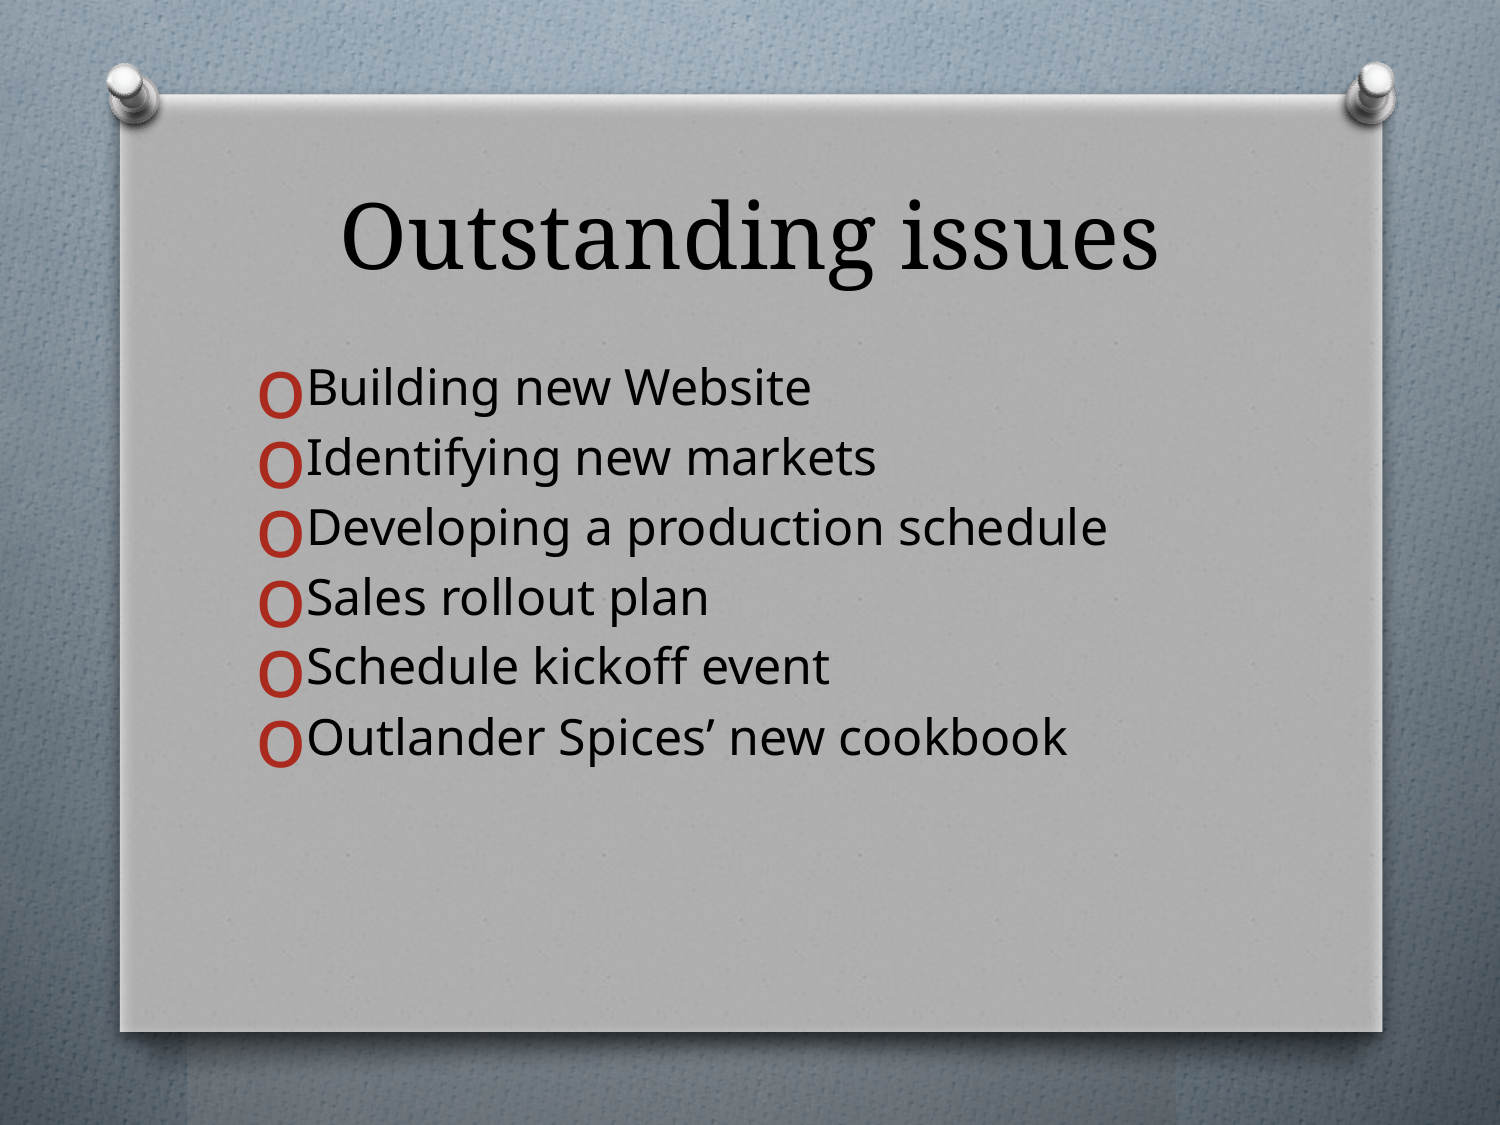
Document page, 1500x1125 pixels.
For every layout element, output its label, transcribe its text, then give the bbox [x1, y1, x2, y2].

picture [75, 29, 198, 153]
picture [1317, 35, 1439, 156]
title Outstanding issues [179, 134, 1323, 332]
list Building new Website Identifying new markets Developing a production schedule Sales rollout plan Schedule kickoff event Outlander Spices’ new cookbook [240, 347, 1257, 939]
